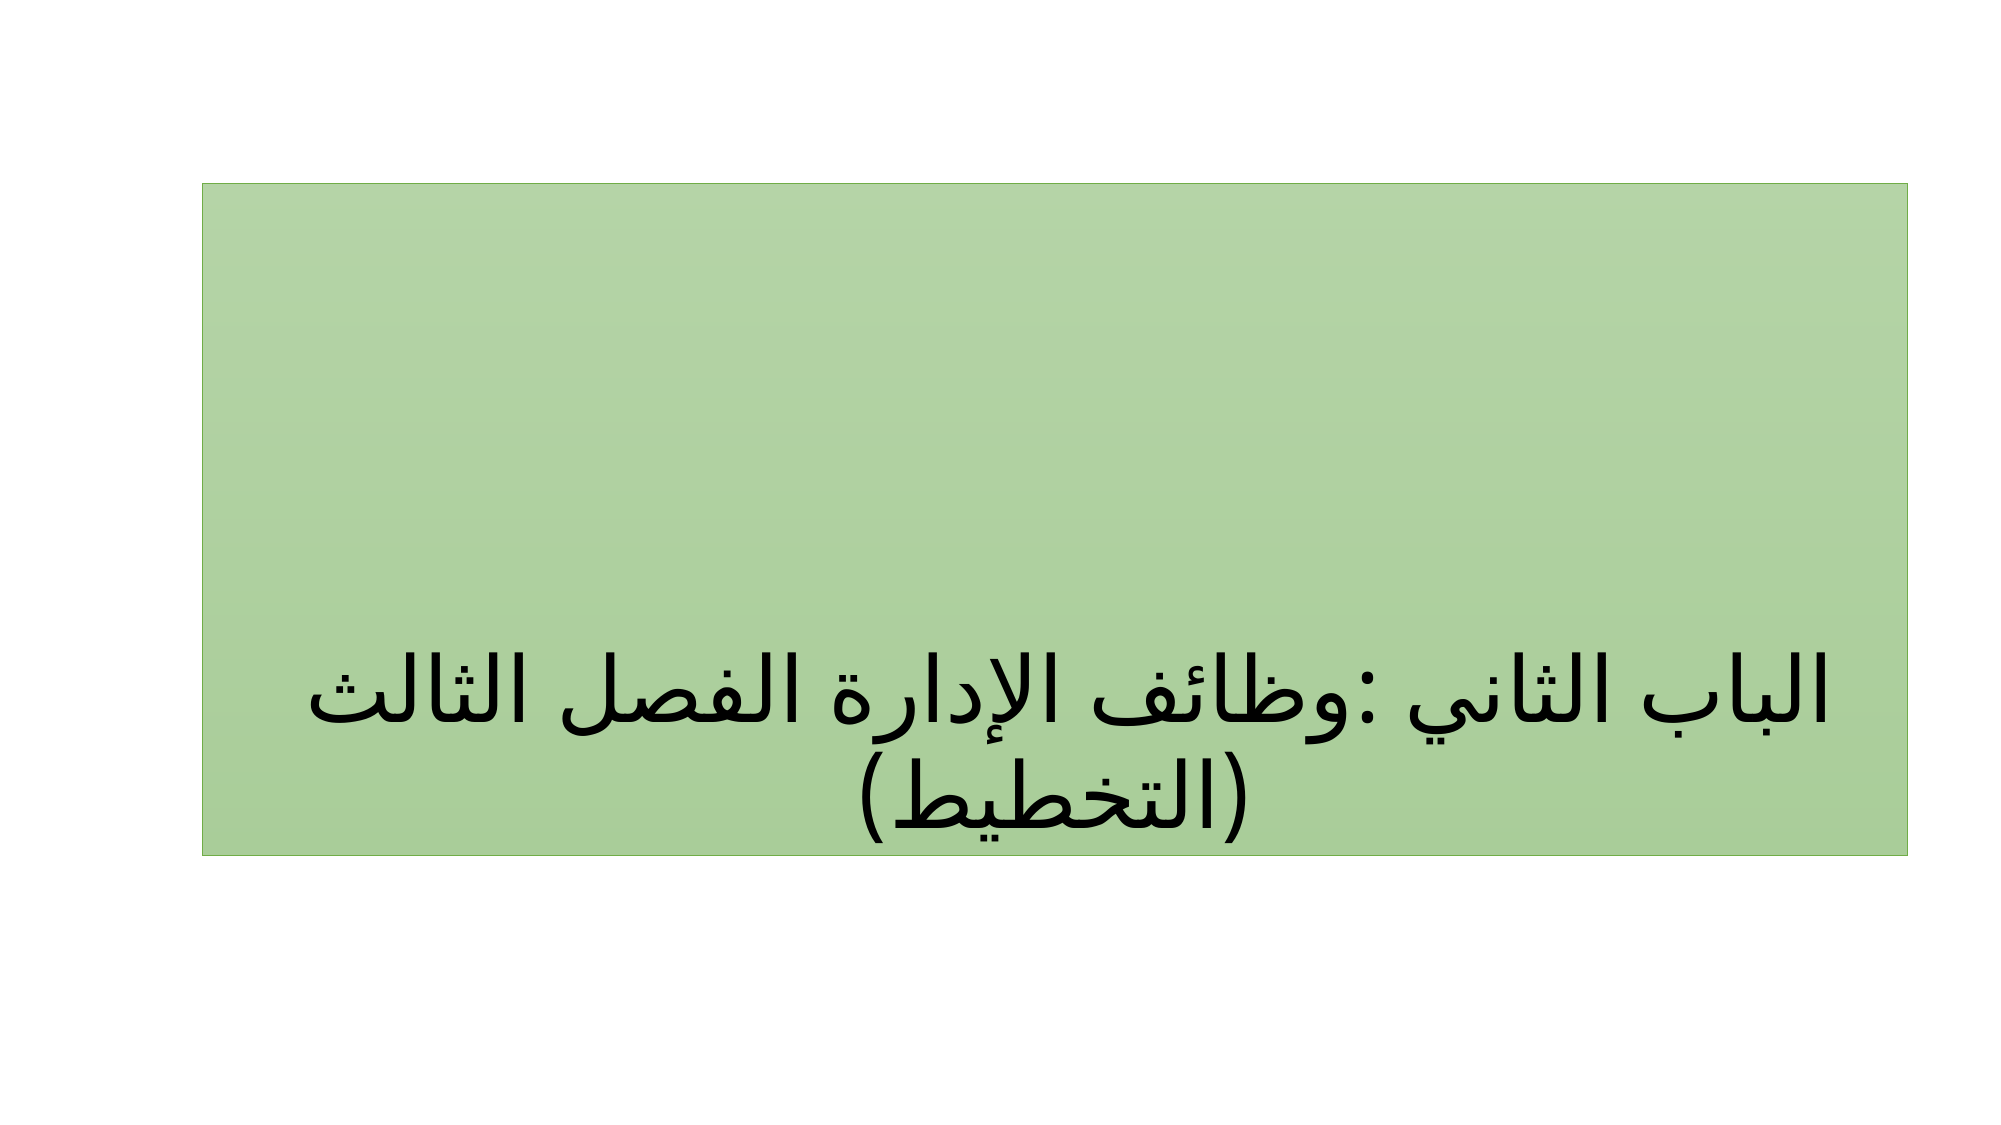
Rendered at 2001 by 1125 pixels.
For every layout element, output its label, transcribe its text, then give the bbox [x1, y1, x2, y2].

title الباب الثاني :وظائف الإدارة الفصل الثالث (التخطيط) [202, 183, 1908, 856]
